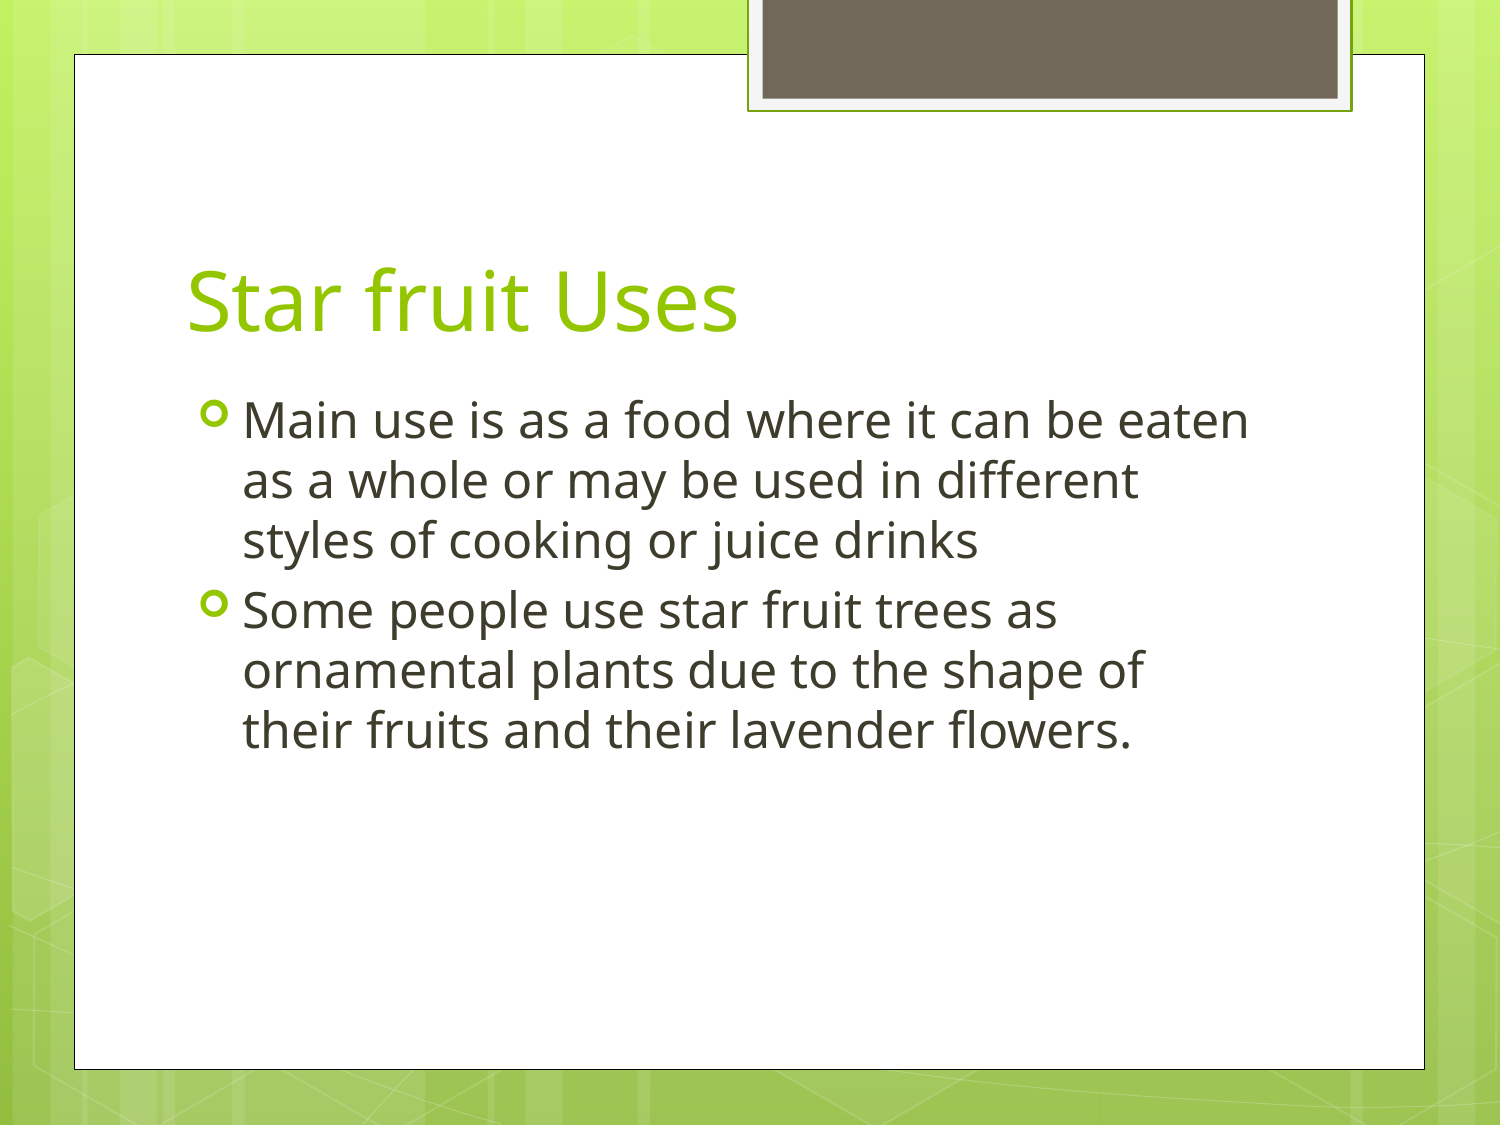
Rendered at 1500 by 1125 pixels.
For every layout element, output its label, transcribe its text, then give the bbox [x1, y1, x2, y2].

list Main use is as a food where it can be eaten as a whole or may be used in different styles of cooking or juice drinks Some people use star fruit trees as ornamental plants due to the shape of their fruits and their lavender flowers. [171, 381, 1283, 957]
title Star fruit Uses [171, 168, 1324, 357]
